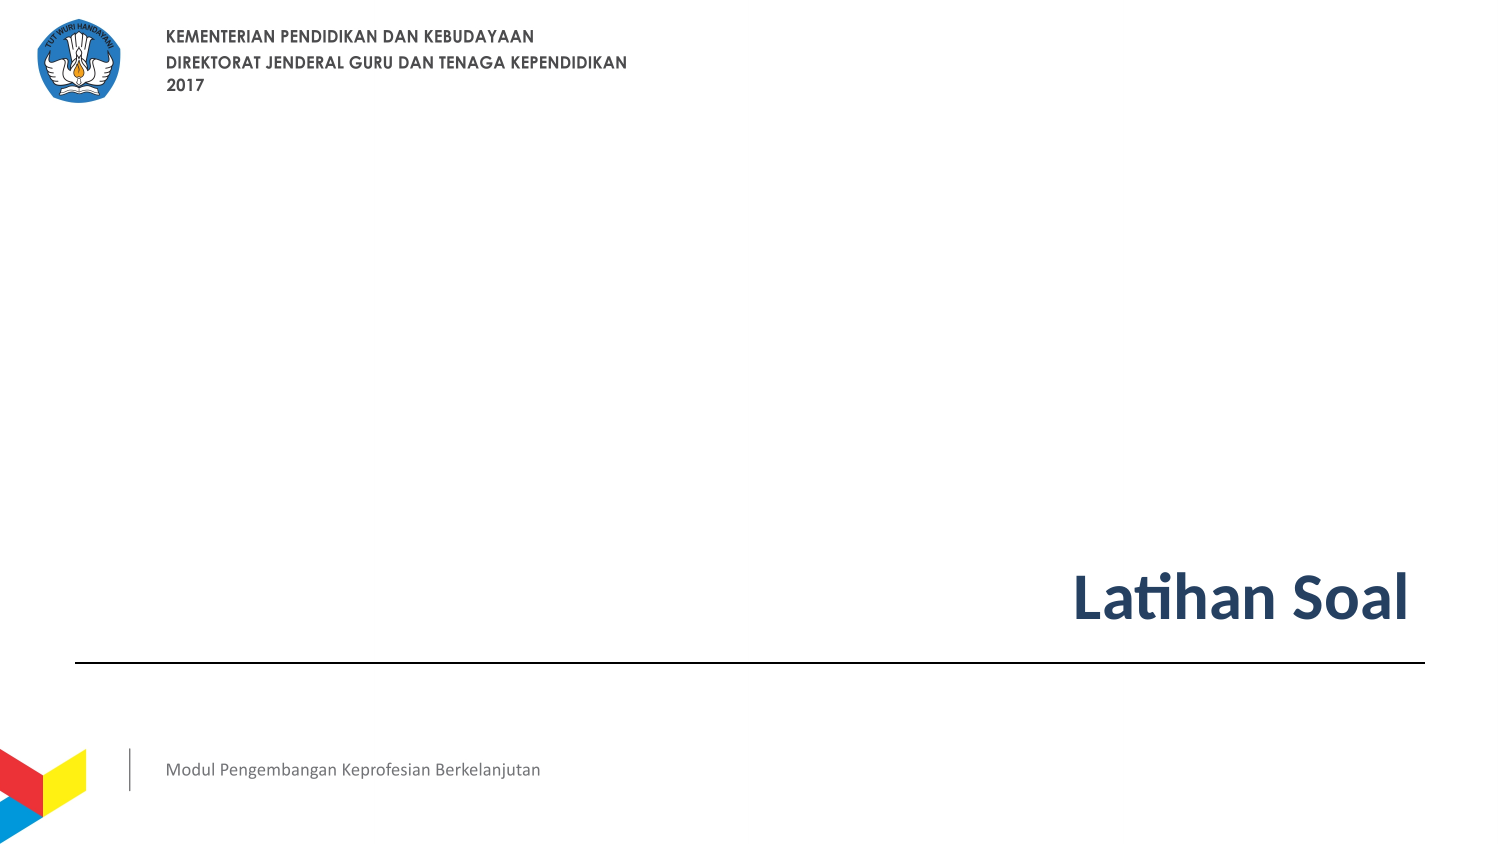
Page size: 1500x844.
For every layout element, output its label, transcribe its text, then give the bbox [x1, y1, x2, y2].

title Latihan Soal [75, 522, 1425, 664]
picture [0, 0, 1498, 844]
